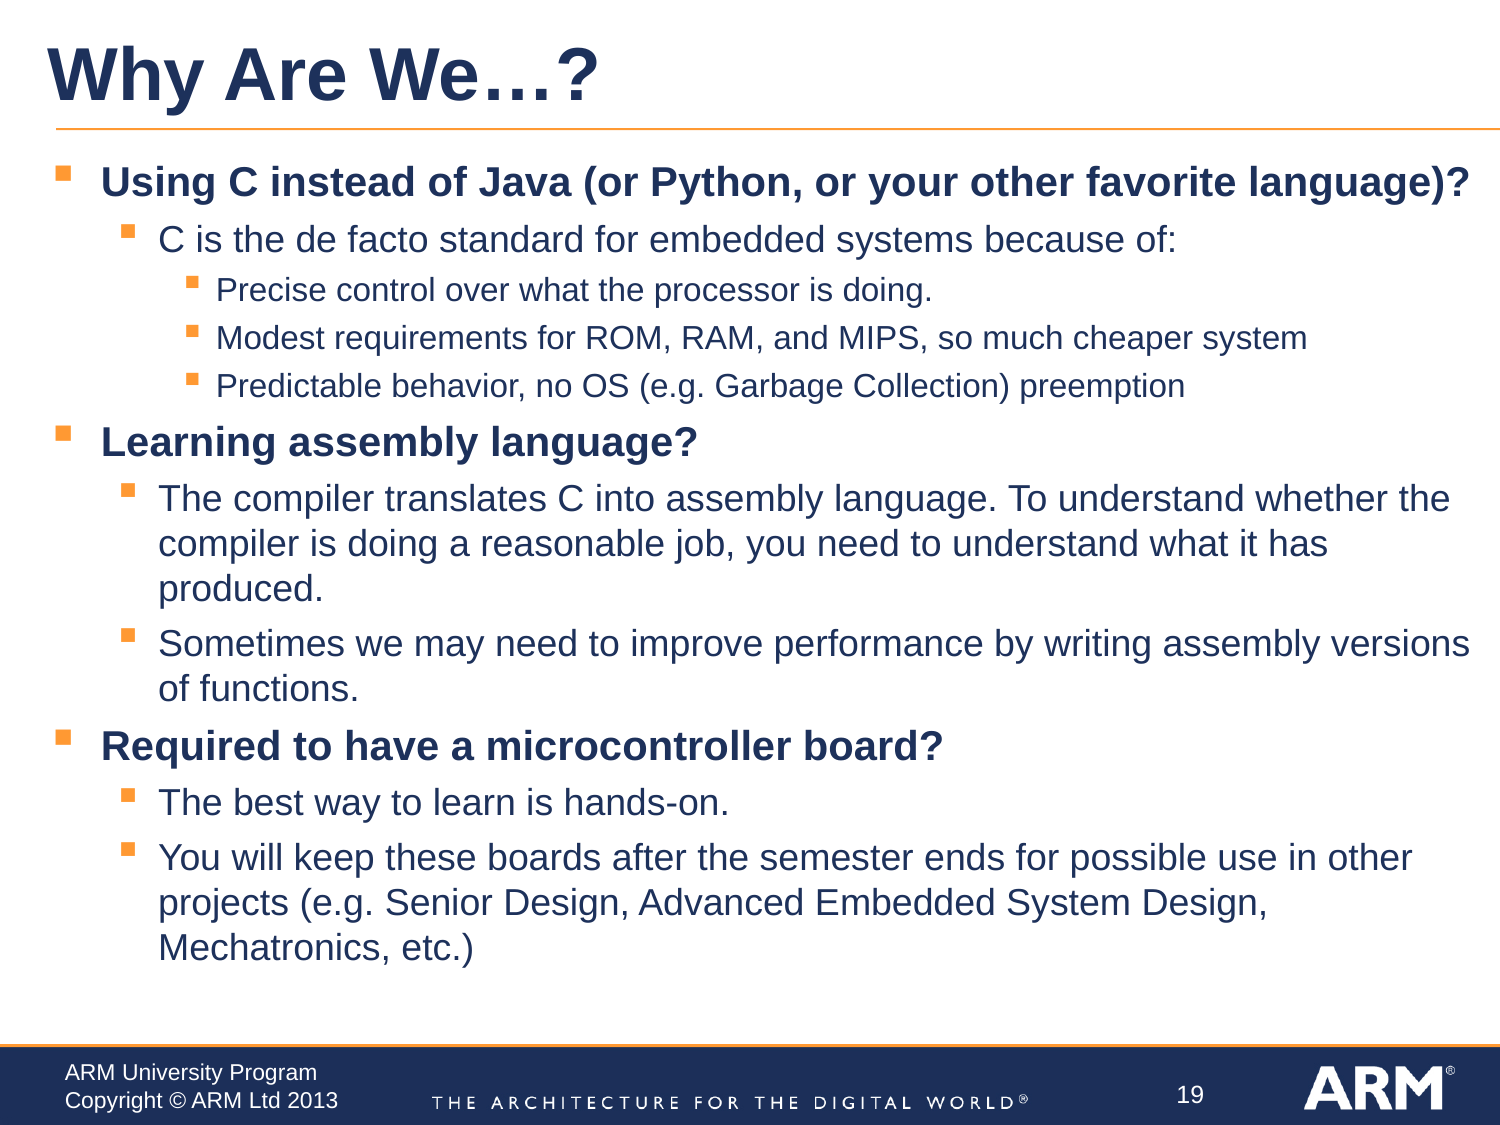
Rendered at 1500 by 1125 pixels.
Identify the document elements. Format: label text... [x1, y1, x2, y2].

title Why Are We…? [34, 1, 1500, 141]
picture [0, 1048, 1500, 1125]
list Using C instead of Java (or Python, or your other favorite language)? C is the de facto standard for embedded systems because of: Precise control over what the processor is doing. Modest requirements for ROM, RAM, and MIPS, so much cheaper system Predictable behavior, no OS (e.g. Garbage Collection) preemption Learning assembly language? The compiler translates C into assembly language. To understand whether the compiler is doing a reasonable job, you need to understand what it has produced. Sometimes we may need to improve performance by writing assembly versions of functions. Required to have a microcontroller board? The best way to learn is hands-on. You will keep these boards after the semester ends for possible use in other projects (e.g. Senior Design, Advanced Embedded System Design, Mechatronics, etc.) [38, 148, 1500, 1039]
